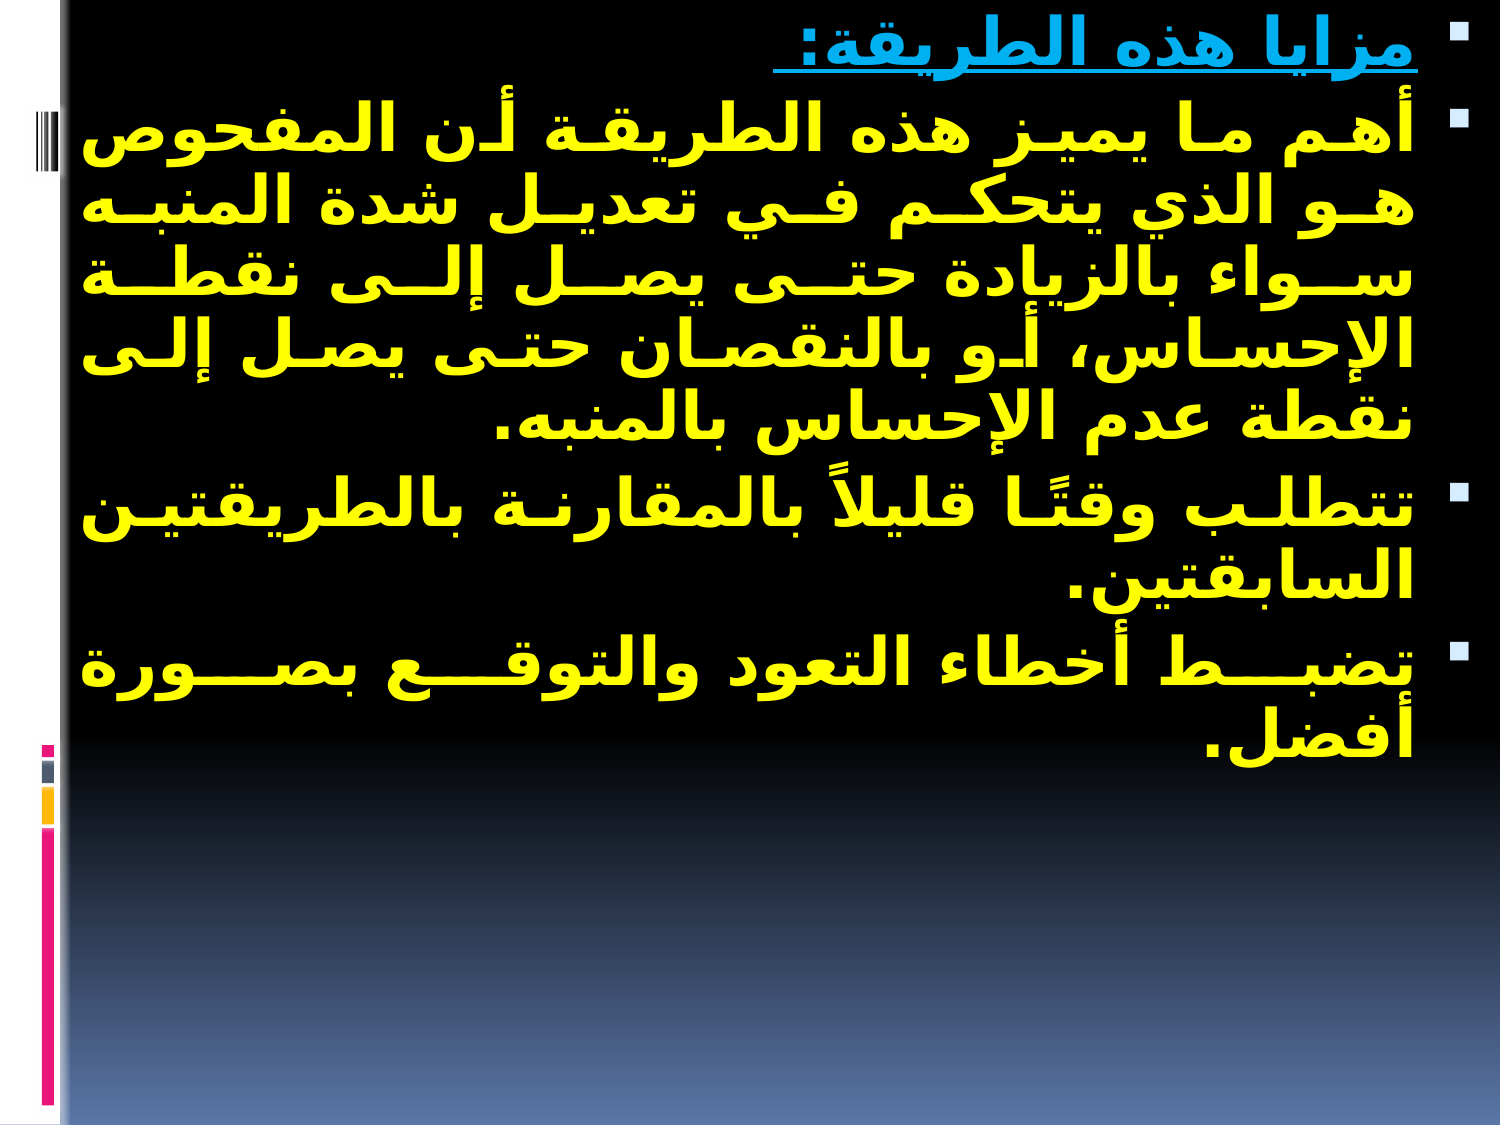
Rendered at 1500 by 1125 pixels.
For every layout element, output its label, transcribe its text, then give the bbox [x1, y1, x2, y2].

list مزايا هذه الطريقة: أهم ما يميز هذه الطريقة أن المفحوص هو الذي يتحكم في تعديل شدة المنبه سواء بالزيادة حتى يصل إلى نقطة الإحساس، أو بالنقصان حتى يصل إلى نقطة عدم الإحساس بالمنبه. تتطلب وقتًا قليلاً بالمقارنة بالطريقتين السابقتين. تضبط أخطاء التعود والتوقع بصورة أفضل. [64, 0, 1500, 1125]
